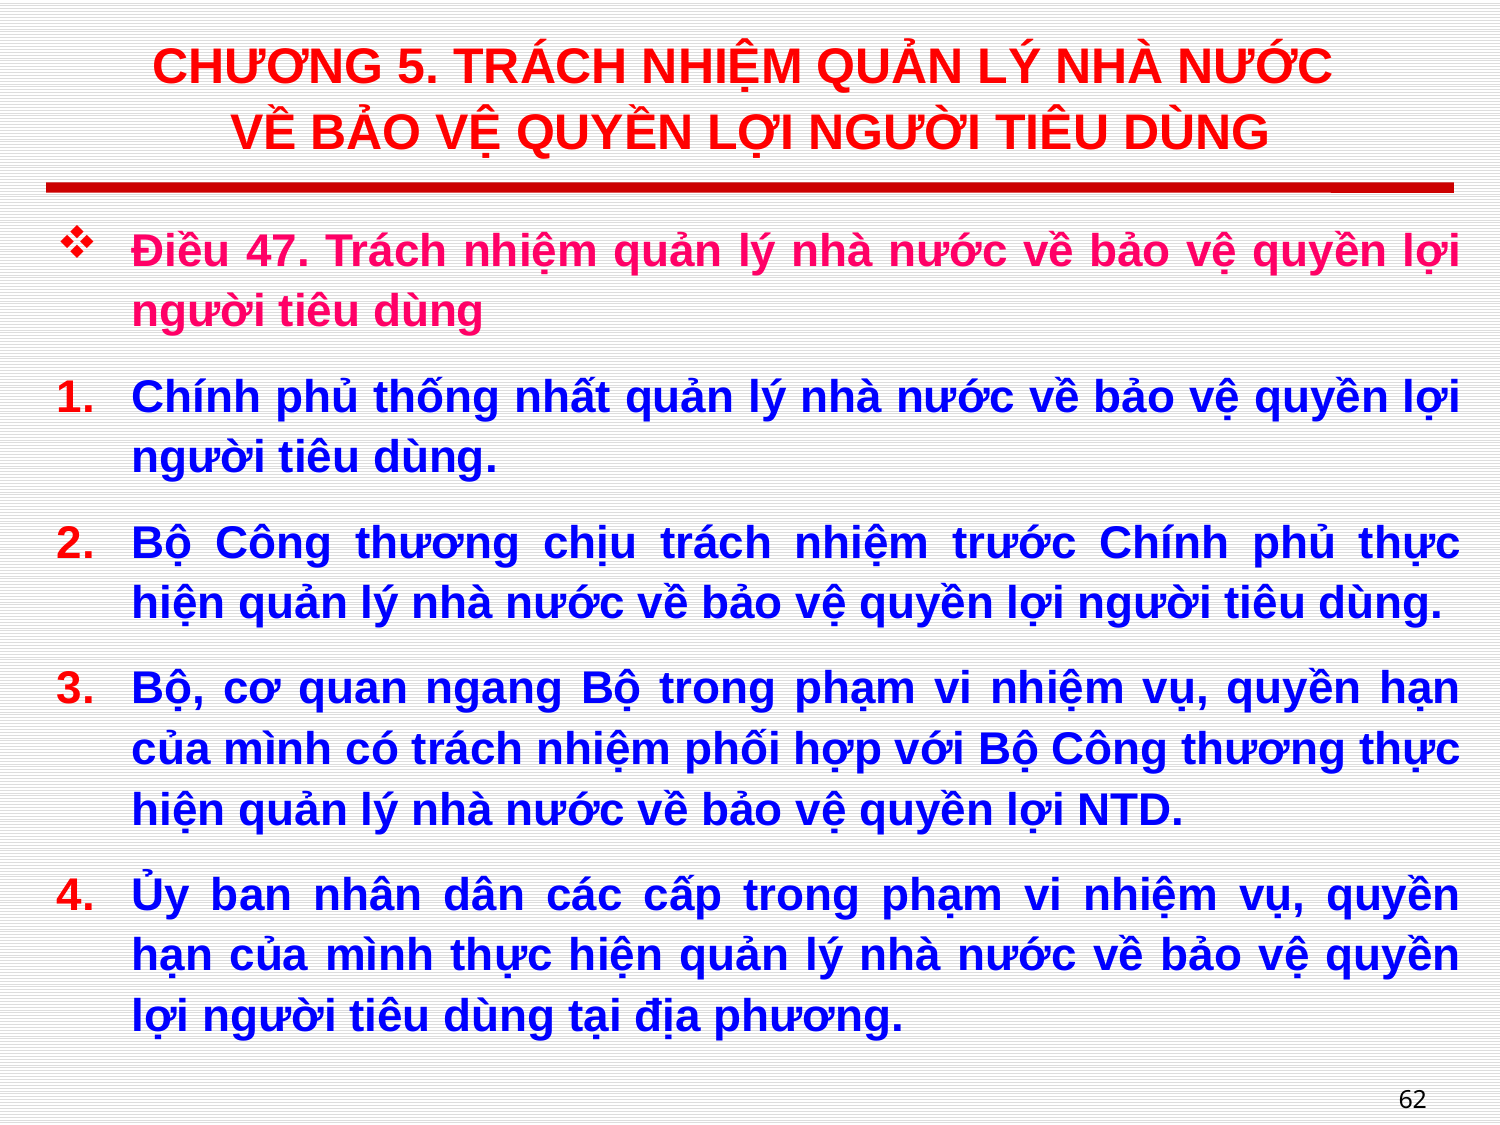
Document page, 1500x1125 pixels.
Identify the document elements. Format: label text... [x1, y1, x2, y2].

title CHƯƠNG 5. TRÁCH NHIỆM QUẢN LÝ NHÀ NƯỚC VỀ BẢO VỆ QUYỀN LỢI NGƯỜI TIÊU DÙNG [38, 24, 1463, 163]
text_box Điều 47. Trách nhiệm quản lý nhà nước về bảo vệ quyền lợi người tiêu dùng Chính phủ thống nhất quản lý nhà nước về bảo vệ quyền lợi người tiêu dùng. Bộ Công thương chịu trách nhiệm trước Chính phủ thực hiện quản lý nhà nước về bảo vệ quyền lợi người tiêu dùng. Bộ, cơ quan ngang Bộ trong phạm vi nhiệm vụ, quyền hạn của mình có trách nhiệm phối hợp với Bộ Công thương thực hiện quản lý nhà nước về bảo vệ quyền lợi NTD. Ủy ban nhân dân các cấp trong phạm vi nhiệm vụ, quyền hạn của mình thực hiện quản lý nhà nước về bảo vệ quyền lợi người tiêu dùng tại địa phương. [23, 199, 1477, 1088]
